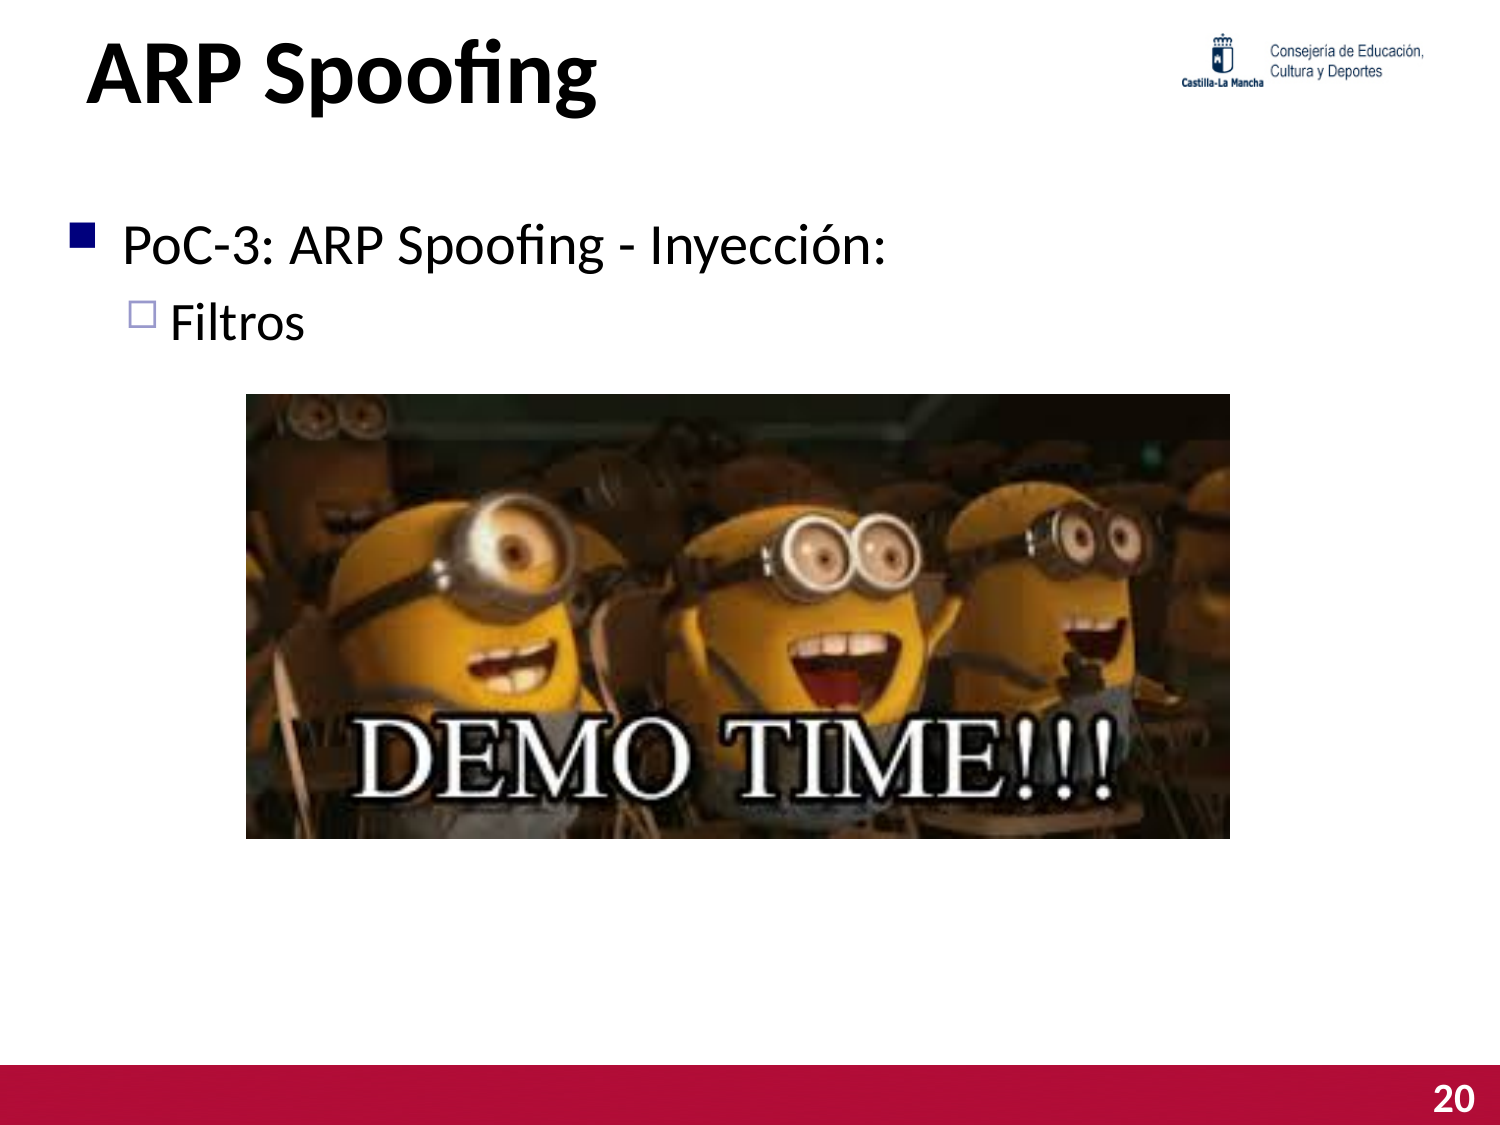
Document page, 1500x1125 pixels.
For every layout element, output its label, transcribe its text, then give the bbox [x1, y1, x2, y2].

picture [246, 393, 1231, 840]
picture [0, 1065, 1500, 1125]
list PoC-3: ARP Spoofing - Inyección: Filtros [51, 198, 1395, 1018]
title ARP Spoofing [75, 6, 1425, 197]
